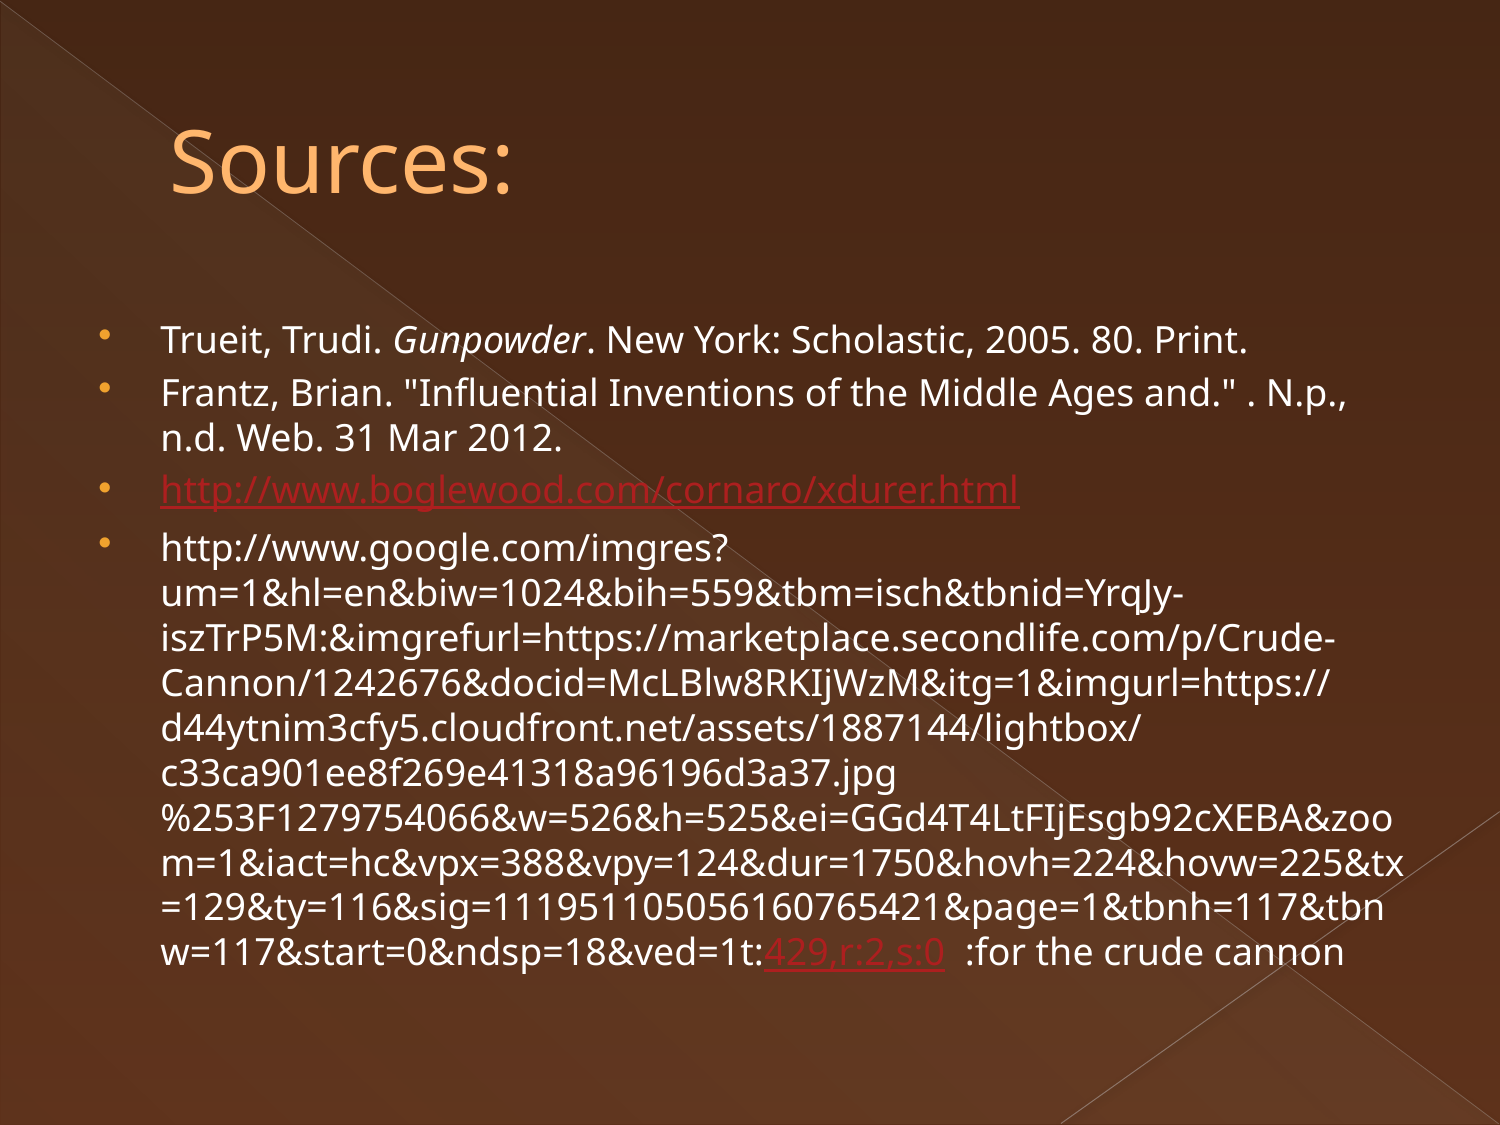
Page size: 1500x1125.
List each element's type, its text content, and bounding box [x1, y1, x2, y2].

title Sources: [75, 43, 1425, 274]
list Trueit, Trudi. Gunpowder. New York: Scholastic, 2005. 80. Print. Frantz, Brian. "Influential Inventions of the Middle Ages and." . N.p., n.d. Web. 31 Mar 2012. http://www.boglewood.com/cornaro/xdurer.html http://www.google.com/imgres?um=1&hl=en&biw=1024&bih=559&tbm=isch&tbnid=YrqJy-iszTrP5M:&imgrefurl=https://marketplace.secondlife.com/p/Crude-Cannon/1242676&docid=McLBlw8RKIjWzM&itg=1&imgurl=https://d44ytnim3cfy5.cloudfront.net/assets/1887144/lightbox/c33ca901ee8f269e41318a96196d3a37.jpg%253F1279754066&w=526&h=525&ei=GGd4T4LtFIjEsgb92cXEBA&zoom=1&iact=hc&vpx=388&vpy=124&dur=1750&hovh=224&hovw=225&tx=129&ty=116&sig=111951105056160765421&page=1&tbnh=117&tbnw=117&start=0&ndsp=18&ved=1t:429,r:2,s:0 :for the crude cannon [75, 308, 1425, 1059]
